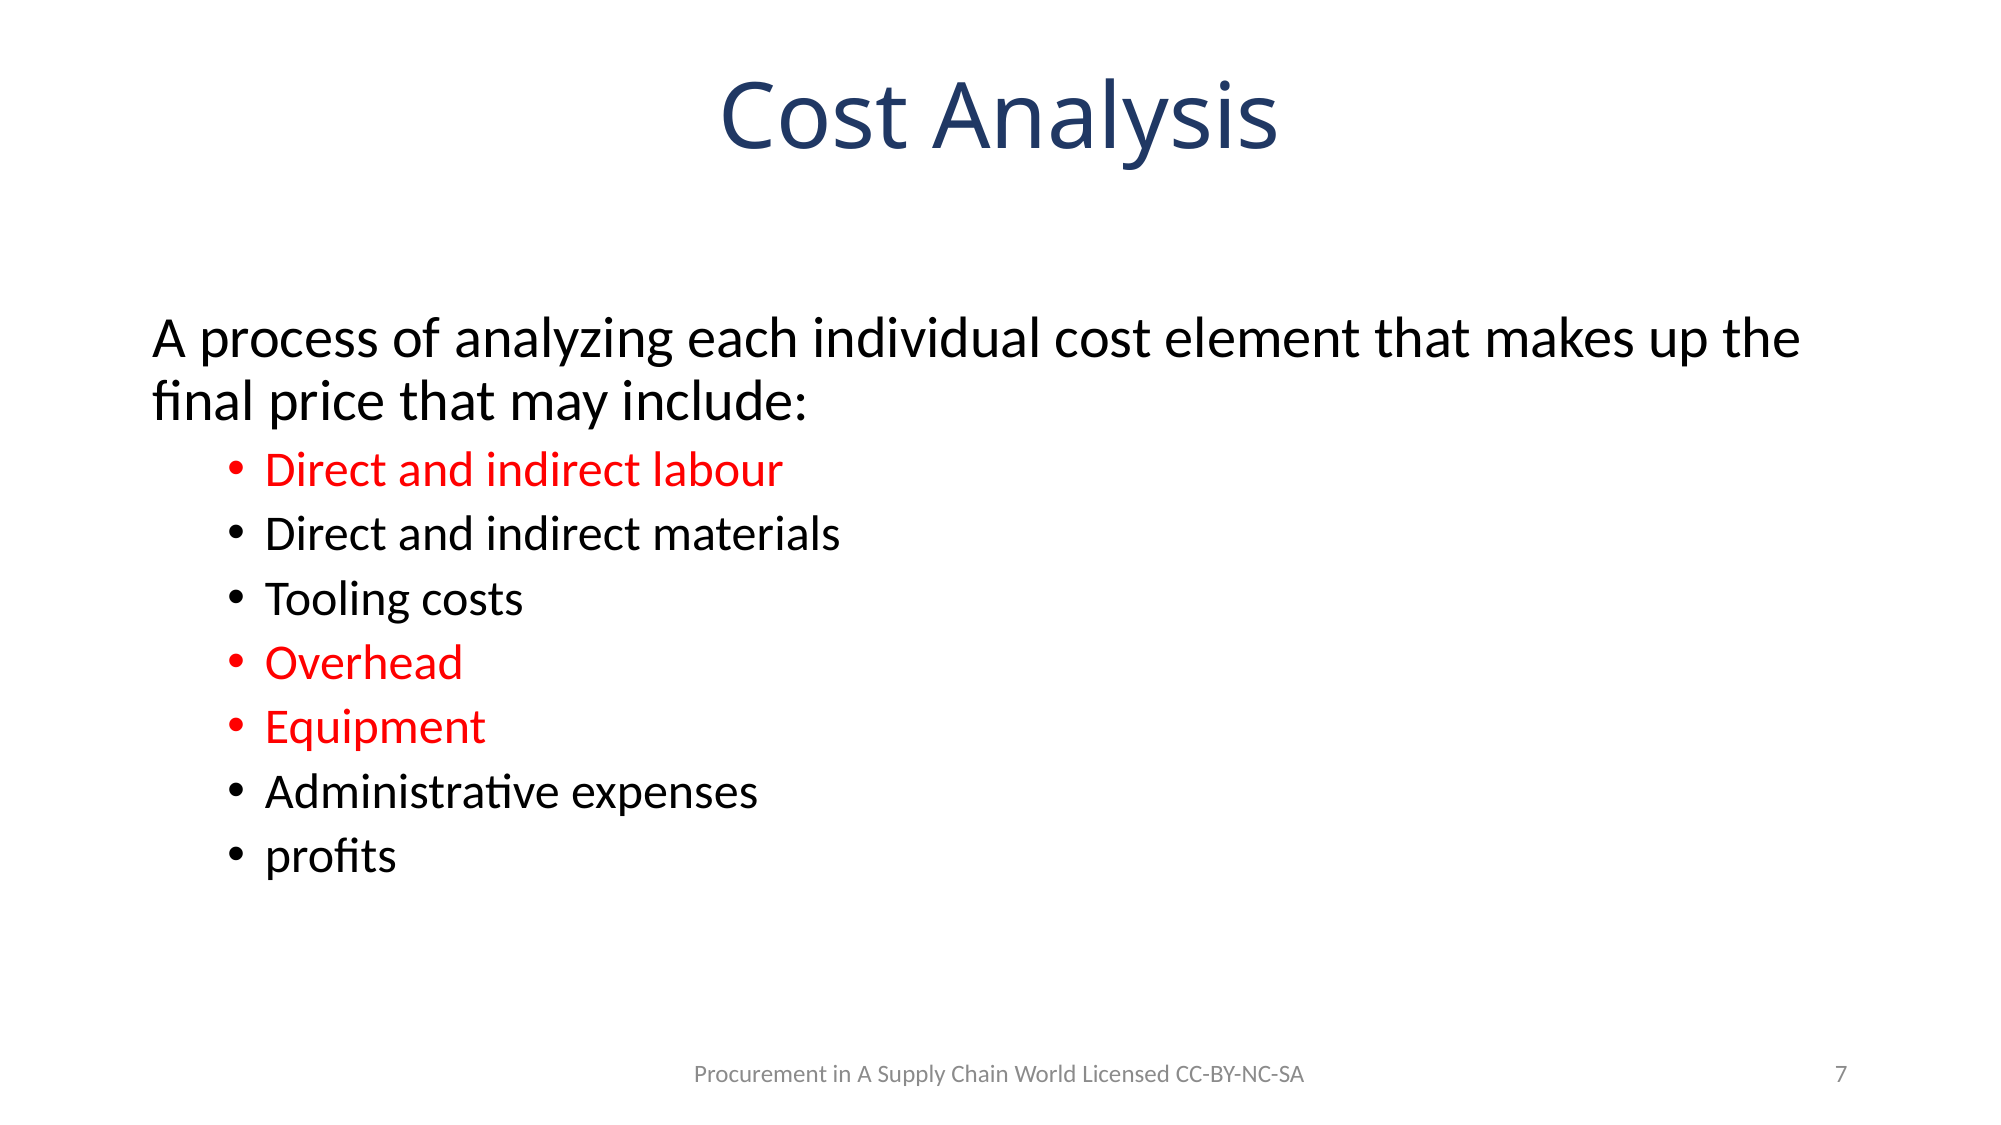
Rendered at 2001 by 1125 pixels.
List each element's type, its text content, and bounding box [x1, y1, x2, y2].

footer Procurement in A Supply Chain World Licensed CC-BY-NC-SA [662, 1042, 1338, 1103]
title Cost Analysis [137, 59, 1863, 278]
slide_number 7 [1412, 1042, 1863, 1103]
list A process of analyzing each individual cost element that makes up the final price that may include: Direct and indirect labour Direct and indirect materials Tooling costs Overhead Equipment Administrative expenses profits [137, 299, 1863, 1014]
